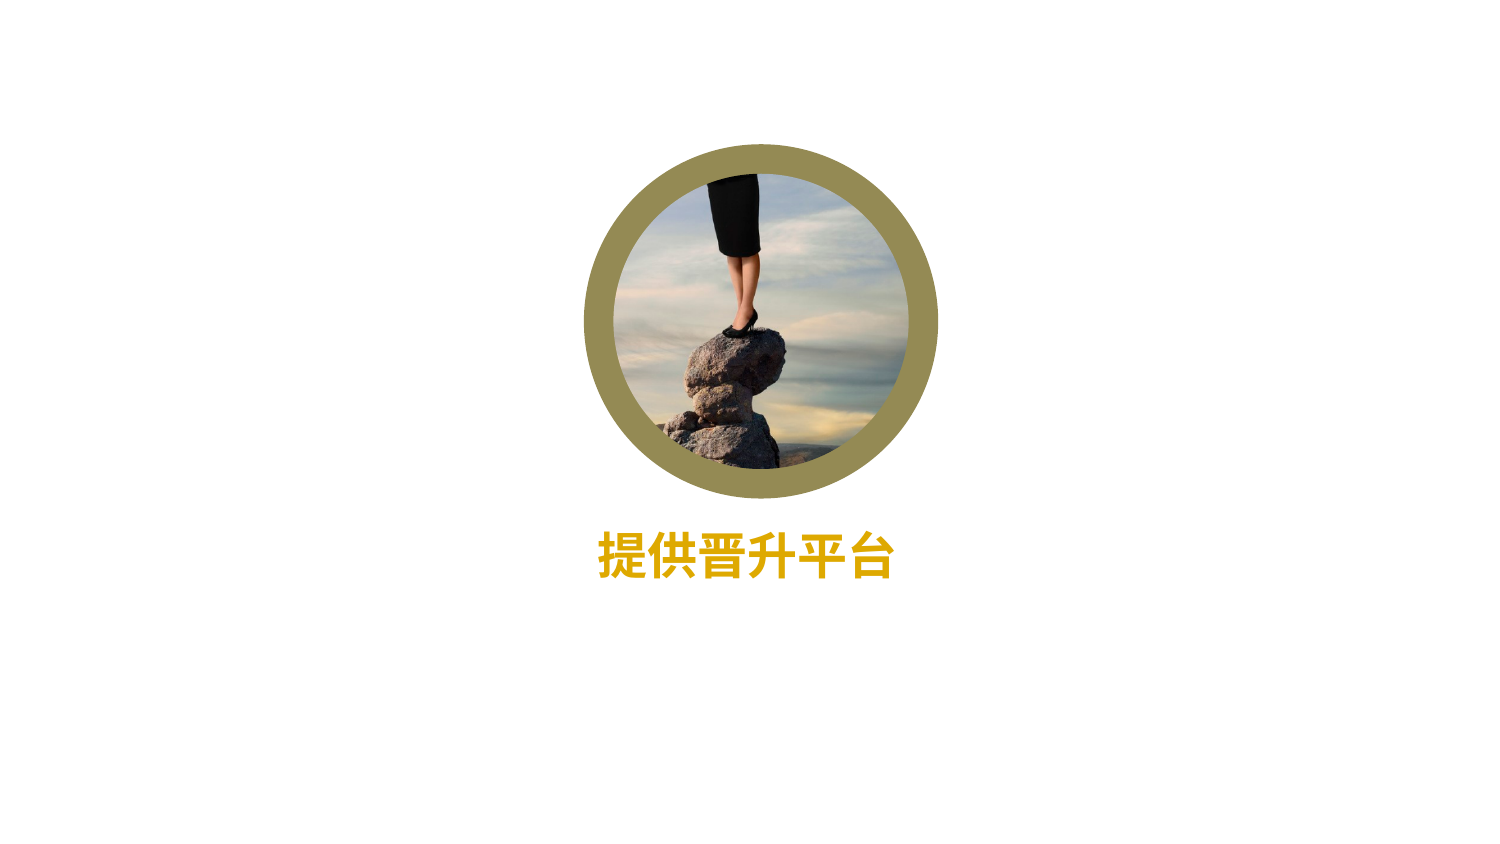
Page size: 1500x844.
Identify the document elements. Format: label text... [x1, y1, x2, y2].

text_box [915, 229, 941, 414]
text_box [661, 142, 861, 172]
text_box [673, 478, 849, 501]
picture [613, 173, 909, 470]
text_box [581, 228, 608, 415]
text_box 提供晋升平台 [582, 517, 913, 592]
